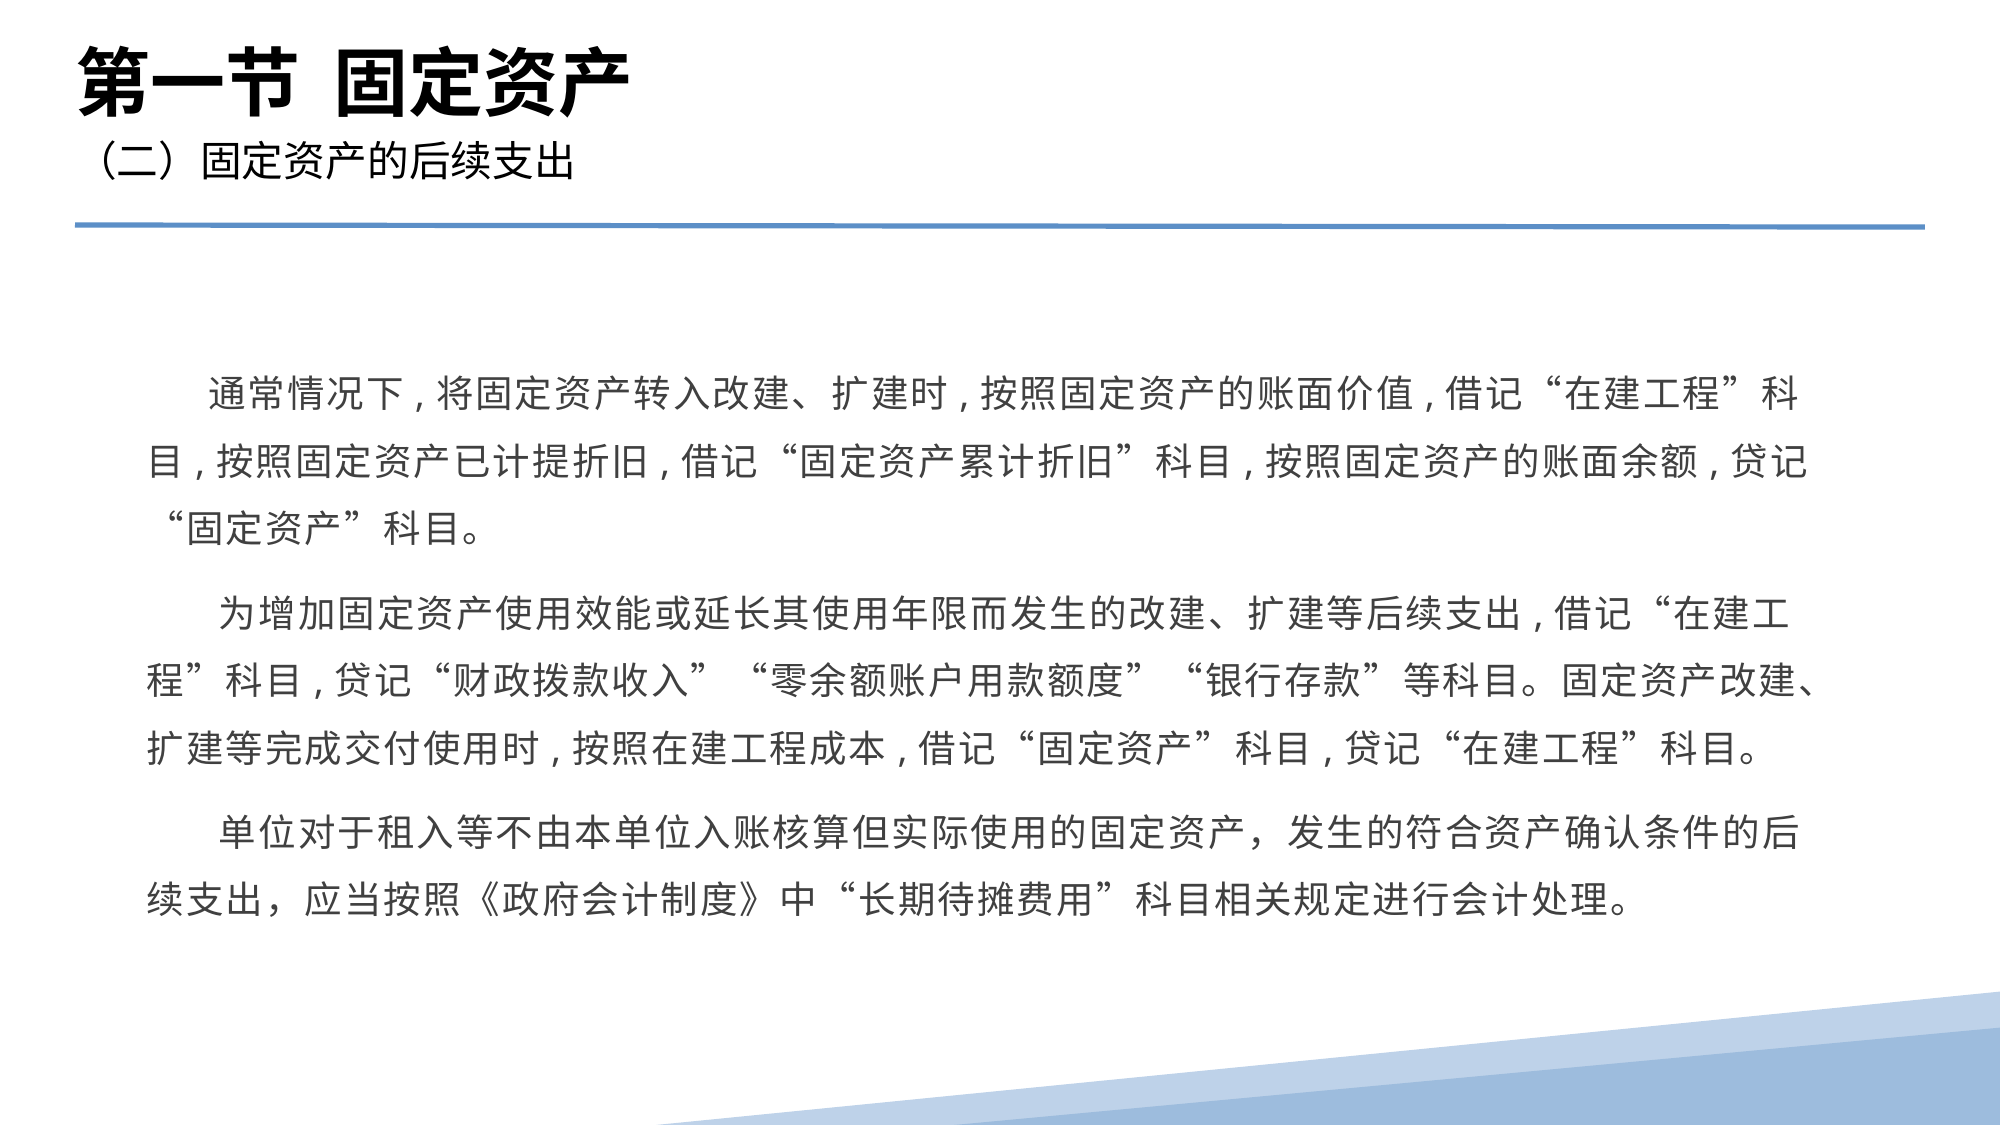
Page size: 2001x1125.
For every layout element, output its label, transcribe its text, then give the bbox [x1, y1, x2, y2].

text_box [74, 224, 1925, 228]
text_box （二）固定资产的后续支出 [75, 124, 1925, 200]
text_box 通常情况下,将固定资产转入改建、扩建时,按照固定资产的账面价值,借记“在建工程”科目,按照固定资产已计提折旧,借记“固定资产累计折旧”科目,按照固定资产的账面余额,贷记“固定资产”科目。 为增加固定资产使用效能或延长其使用年限而发生的改建、扩建等后续支出,借记“在建工程”科目,贷记“财政拨款收入”“零余额账户用款额度”“银行存款”等科目。固定资产改建、扩建等完成交付使用时,按照在建工程成本,借记“固定资产”科目,贷记“在建工程”科目。 单位对于租入等不由本单位入账核算但实际使用的固定资产，发生的符合资产确认条件的后续支出，应当按照《政府会计制度》中“长期待摊费用”科目相关规定进行会计处理。 [136, 238, 1830, 1031]
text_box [656, 991, 2000, 1125]
text_box 第一节 固定资产 [75, 24, 1925, 124]
